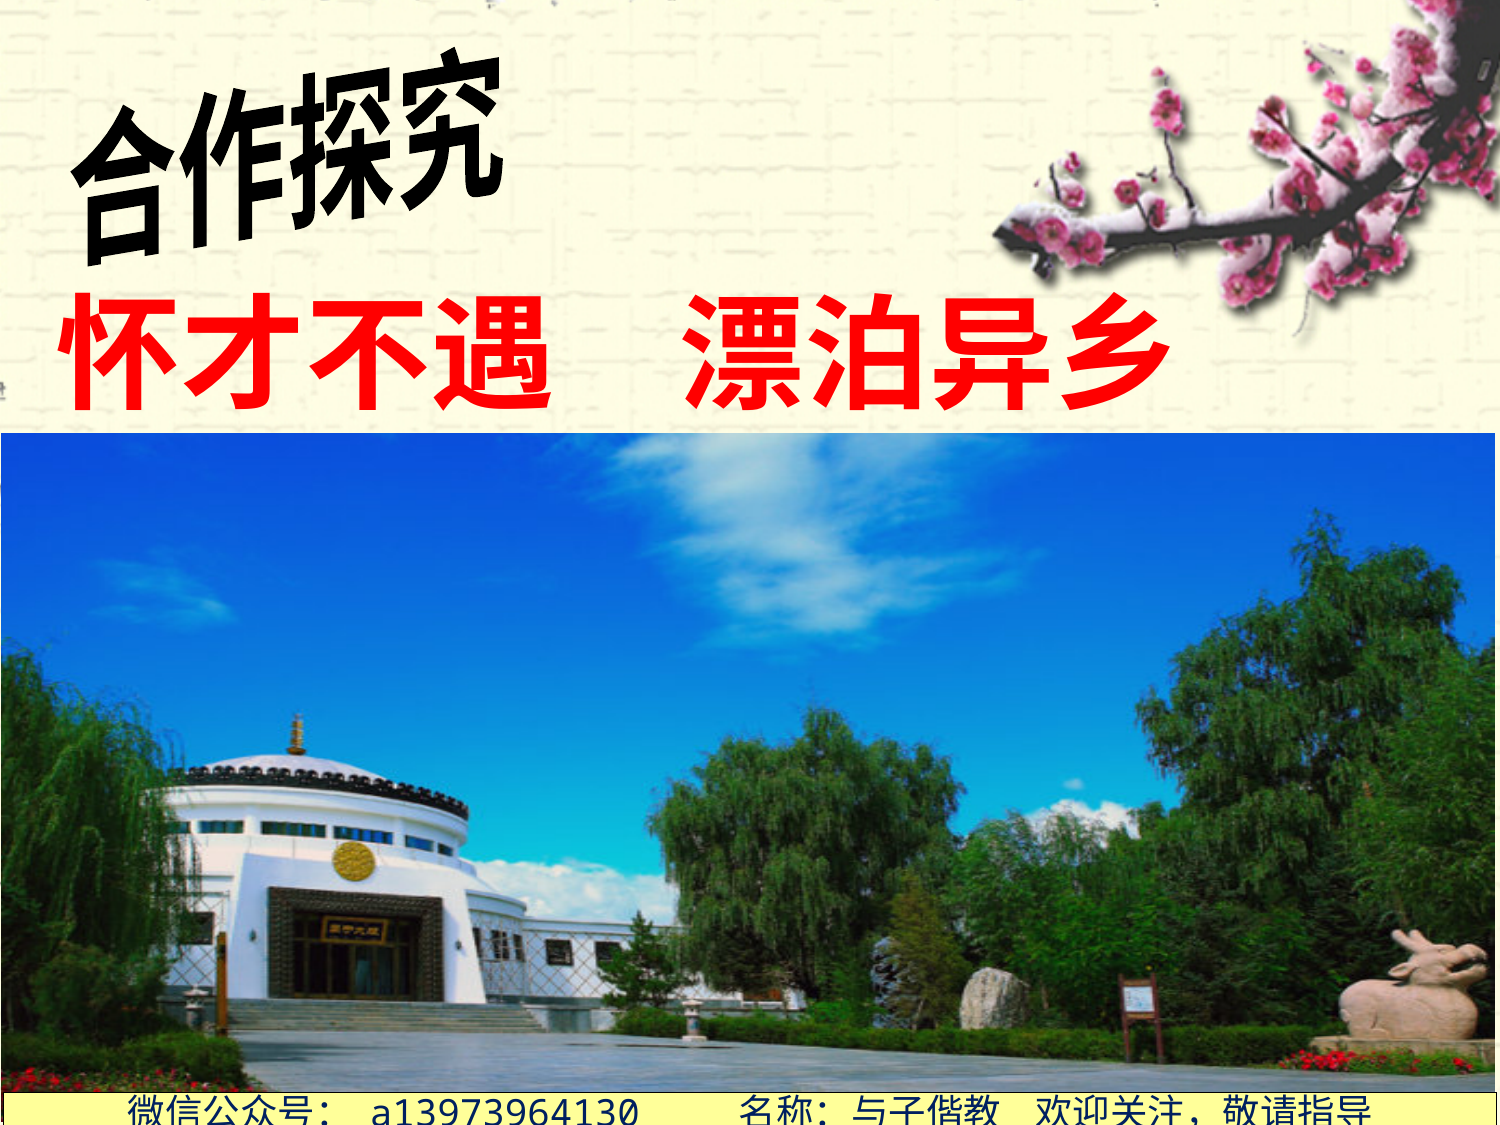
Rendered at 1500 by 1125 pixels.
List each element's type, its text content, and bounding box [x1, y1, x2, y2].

text_box 怀才不遇 [41, 267, 664, 431]
picture [0, 0, 1500, 1125]
text_box 漂泊异乡 [664, 267, 1500, 432]
